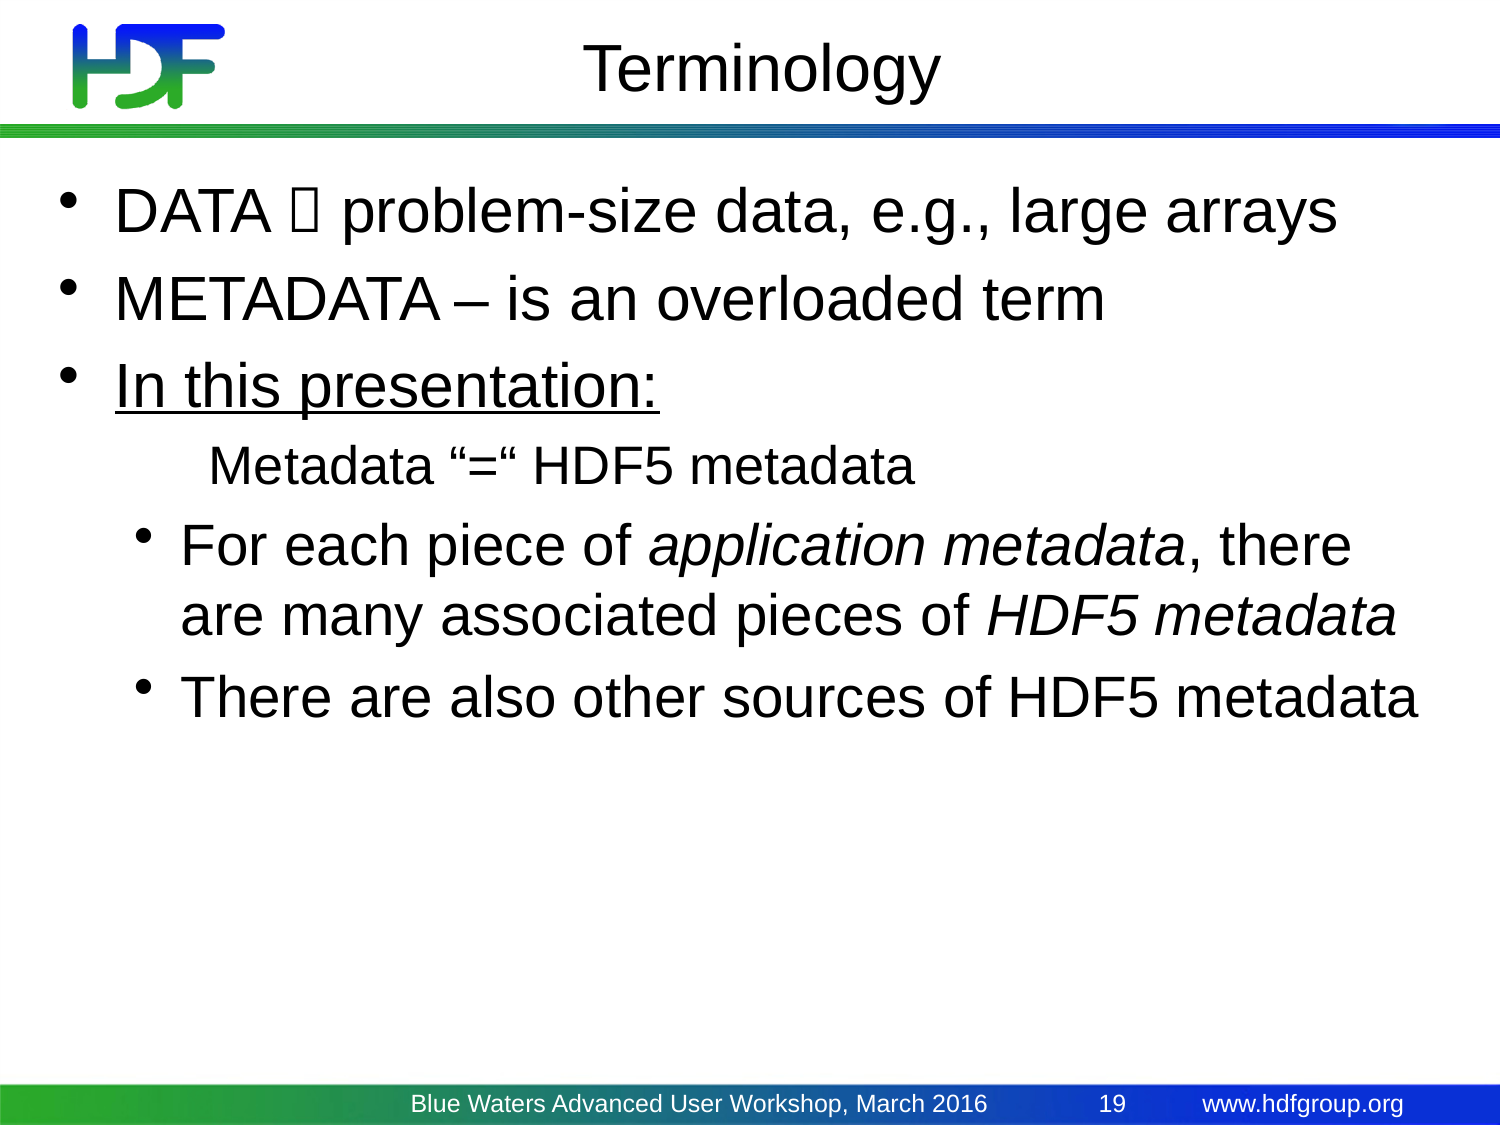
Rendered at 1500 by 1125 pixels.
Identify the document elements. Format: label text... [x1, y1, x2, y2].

list DATA  problem-size data, e.g., large arrays METADATA – is an overloaded term In this presentation: Metadata “=“ HDF5 metadata For each piece of application metadata, there are many associated pieces of HDF5 metadata There are also other sources of HDF5 metadata [43, 162, 1457, 1063]
slide_number 19 [1049, 1087, 1176, 1125]
footer Blue Waters Advanced User Workshop, March 2016 [374, 1087, 1026, 1125]
title Terminology [187, 24, 1338, 113]
picture [0, 0, 1500, 1125]
